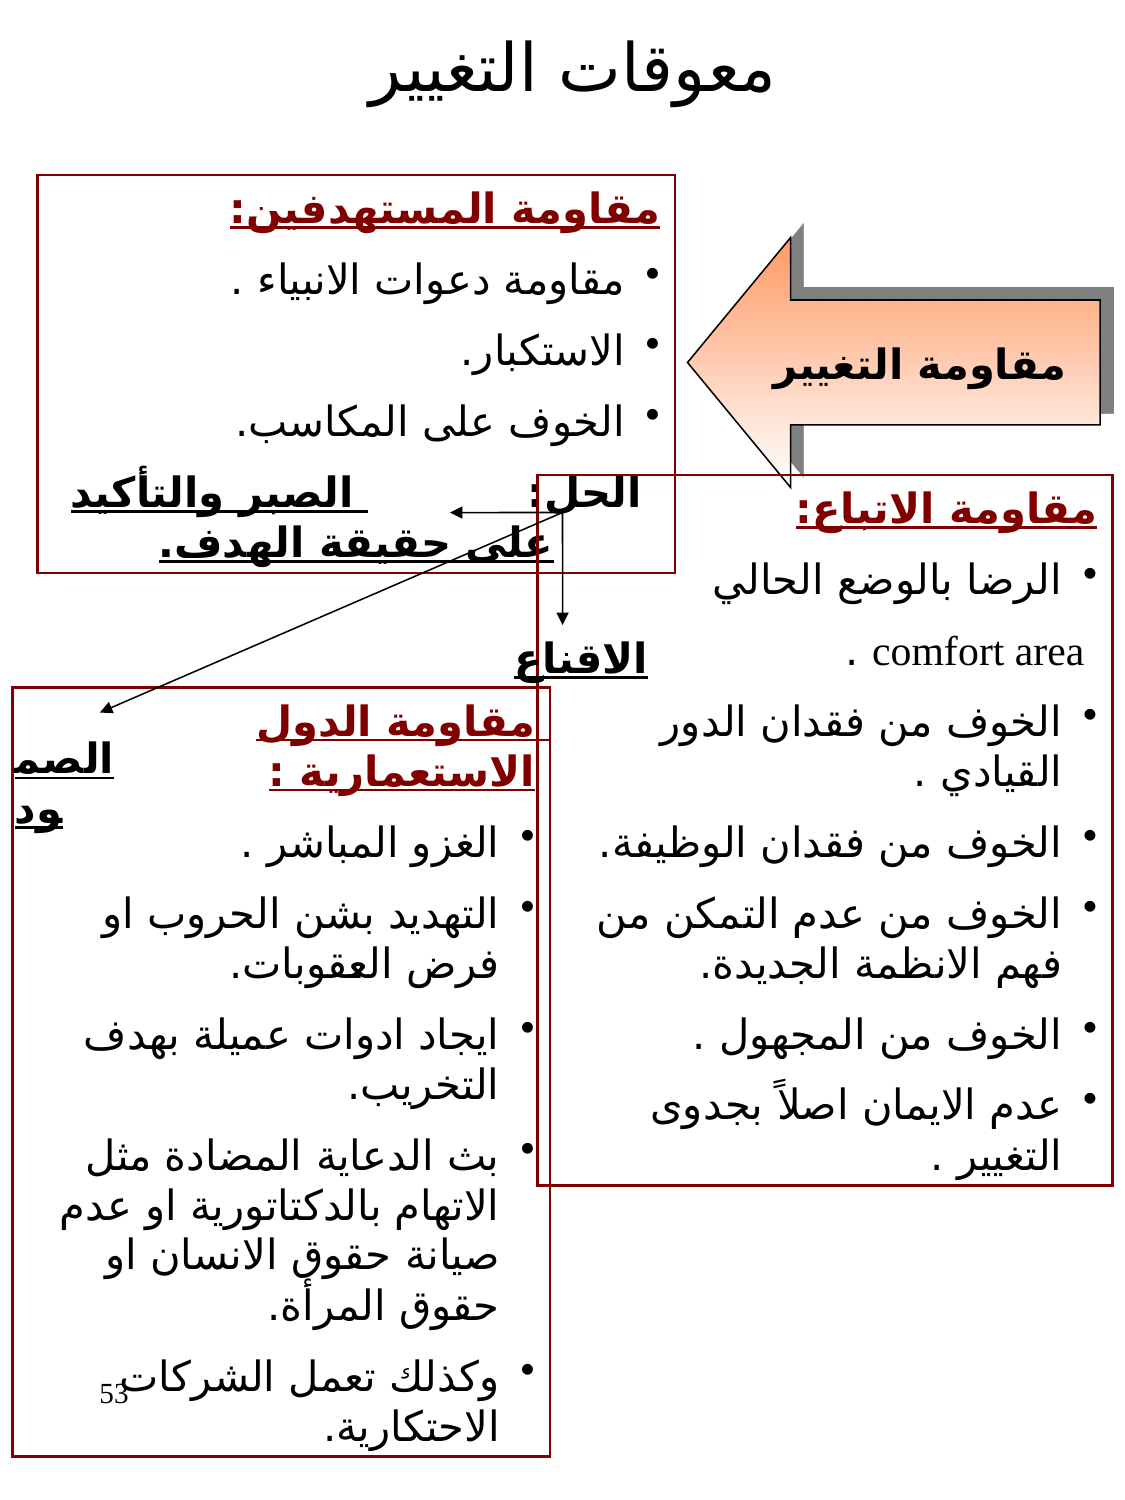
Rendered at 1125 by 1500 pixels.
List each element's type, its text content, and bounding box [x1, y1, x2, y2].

text_box الاقناع [462, 624, 663, 690]
text_box الصمود [0, 724, 138, 840]
text_box [556, 513, 569, 624]
text_box [450, 506, 561, 519]
text_box مقاومة الدول الاستعمارية : الغزو المباشر . التهديد بشن الحروب او فرض العقوبات. ايجاد ادوات عميلة بهدف التخريب. بث الدعاية المضادة مثل الاتهام بالدكتاتورية او عدم صيانة حقوق الانسان او حقوق المرأة. وكذلك تعمل الشركات الاحتكارية. [12, 687, 550, 1457]
text_box مقاومة التغيير [687, 237, 1101, 474]
text_box مقاومة الاتباع: الرضا بالوضع الحالي comfort area . الخوف من فقدان الدور القيادي . الخوف من فقدان الوظيفة. الخوف من عدم التمكن من فهم الانظمة الجديدة. الخوف من المجهول . عدم الايمان اصلاً بجدوى التغيير . [537, 474, 1113, 1186]
text_box مقاومة المستهدفين: مقاومة دعوات الانبياء . الاستكبار. الخوف على المكاسب. الحل: الصبر والتأكيد على حقيقة الهدف. [37, 174, 675, 574]
title معوقات التغيير [84, 12, 1041, 117]
text_box [99, 512, 563, 714]
slide_number 53 [84, 1457, 319, 1467]
